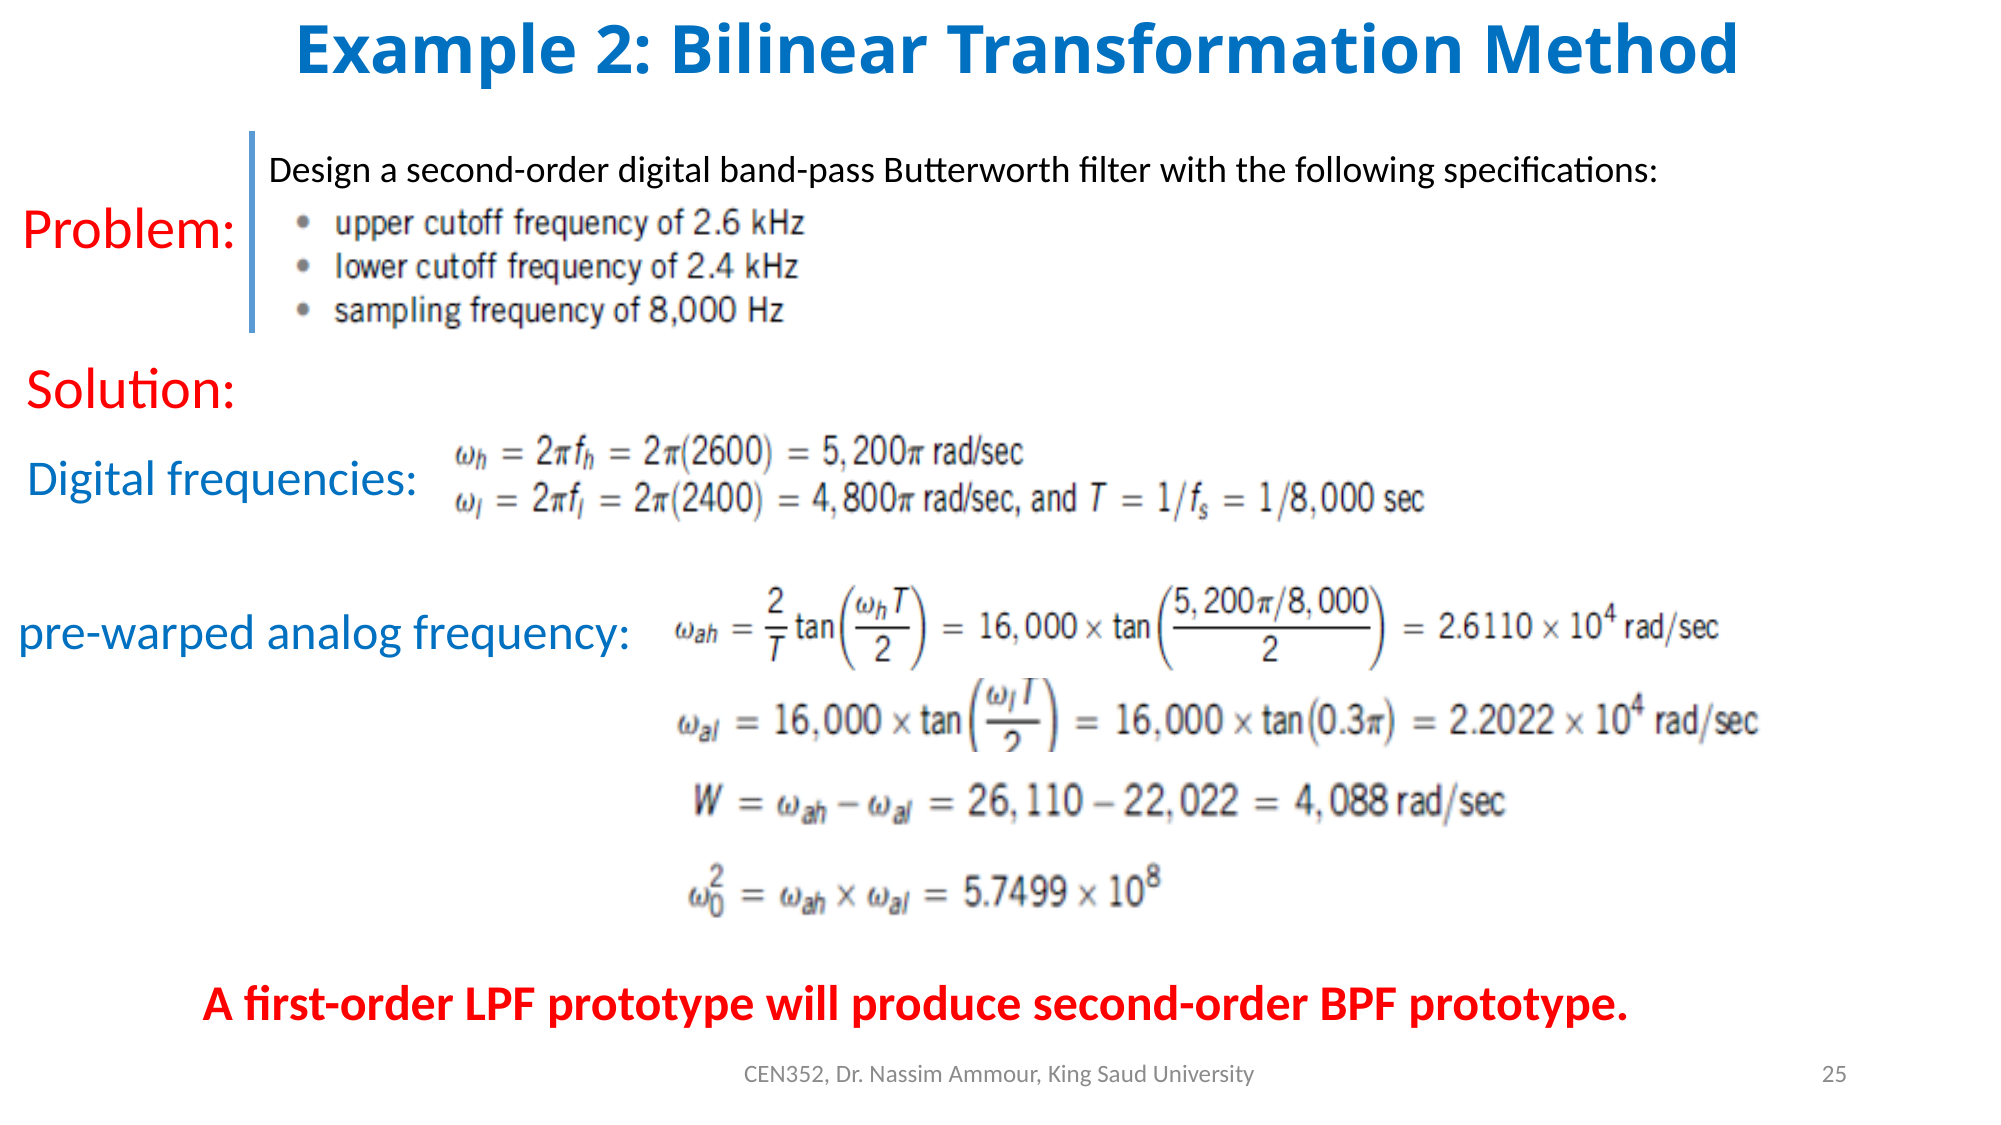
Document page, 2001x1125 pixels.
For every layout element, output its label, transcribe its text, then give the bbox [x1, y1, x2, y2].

picture [281, 198, 822, 334]
text_box pre-warped analog frequency: [3, 591, 662, 667]
footer CEN352, Dr. Nassim Ammour, King Saud University [662, 1042, 1338, 1103]
text_box Problem: [7, 183, 249, 268]
text_box Design a second-order digital band-pass Butterworth filter with the following specifications: [255, 130, 1950, 198]
text_box Example 2: Bilinear Transformation Method [280, 0, 1774, 95]
picture [446, 418, 1436, 533]
slide_number 25 [1412, 1042, 1863, 1103]
picture [656, 565, 1773, 928]
text_box Digital frequencies: [12, 437, 445, 513]
text_box Solution: [12, 342, 253, 428]
text_box A first-order LPF prototype will produce second-order BPF prototype. [187, 962, 1695, 1038]
